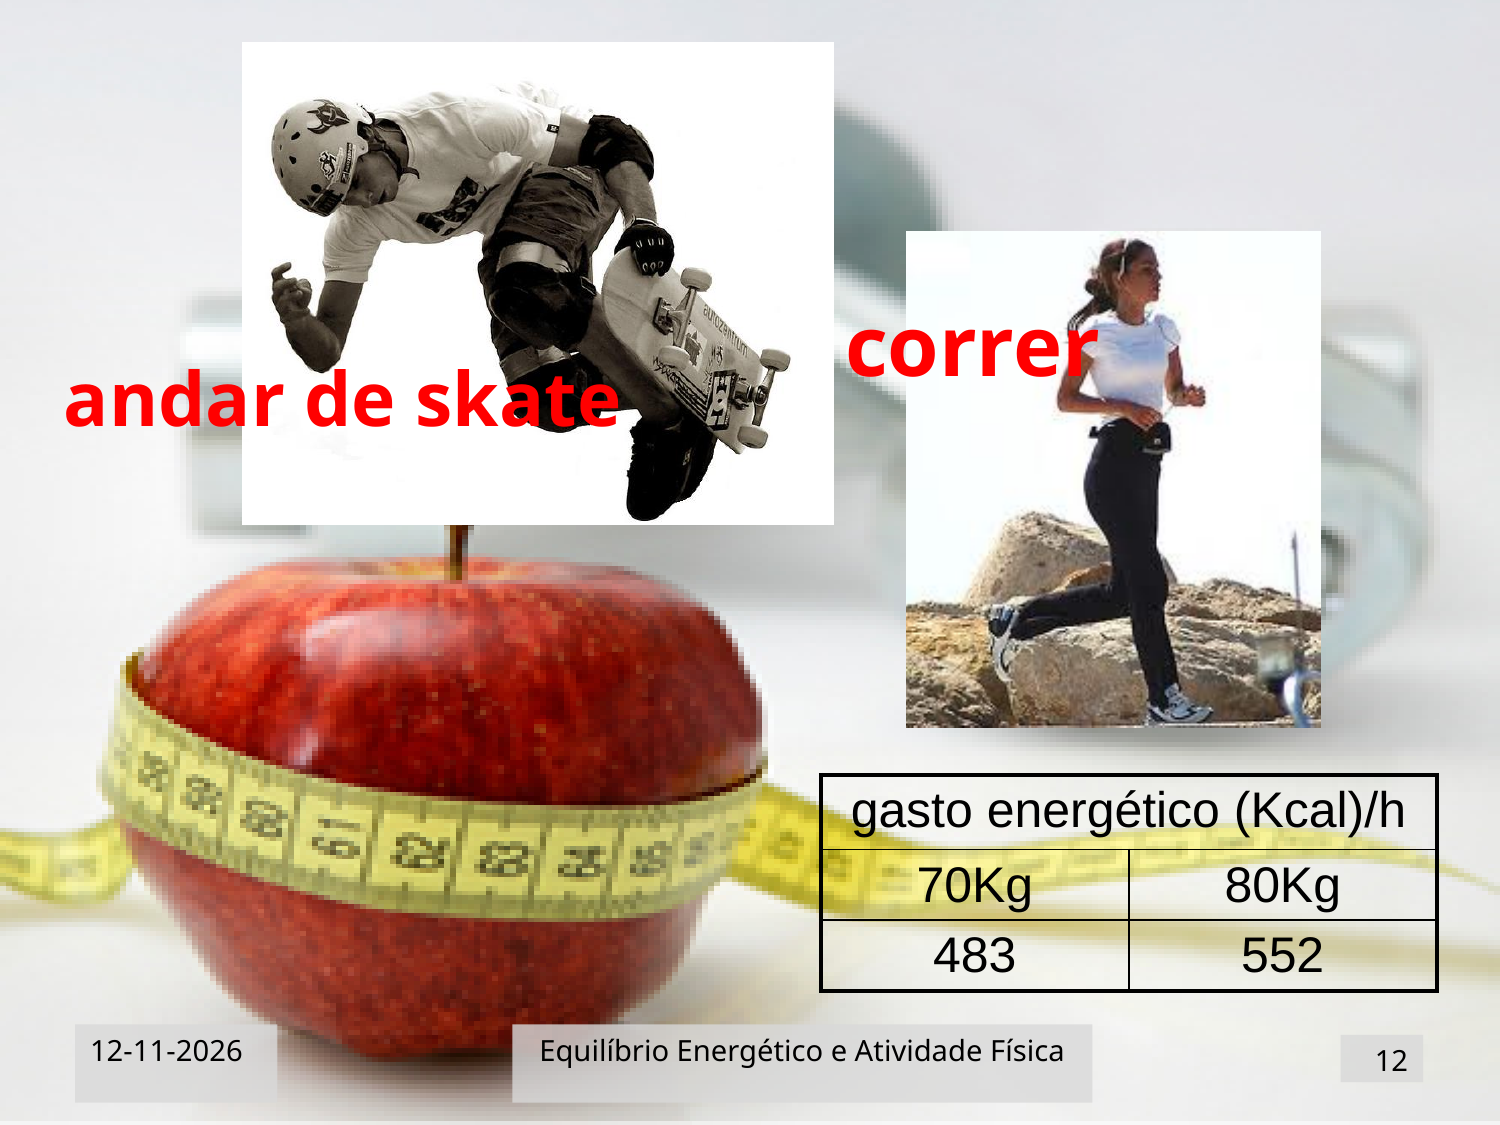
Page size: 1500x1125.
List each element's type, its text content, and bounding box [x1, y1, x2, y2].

picture [0, 0, 1500, 1125]
slide_number 12 [1340, 1034, 1424, 1083]
text_box correr [838, 290, 901, 395]
table_cell 552 [1130, 921, 1435, 989]
footer Equilíbrio Energético e Atividade Física [512, 1024, 1093, 1103]
table_cell 70Kg [823, 850, 1128, 919]
table_cell 80Kg [1130, 850, 1435, 919]
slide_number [74, 1024, 278, 1103]
title andar de skate [0, 337, 236, 455]
table_cell 483 [823, 921, 1128, 989]
table_header gasto energético (Kcal)/h [823, 777, 1435, 849]
